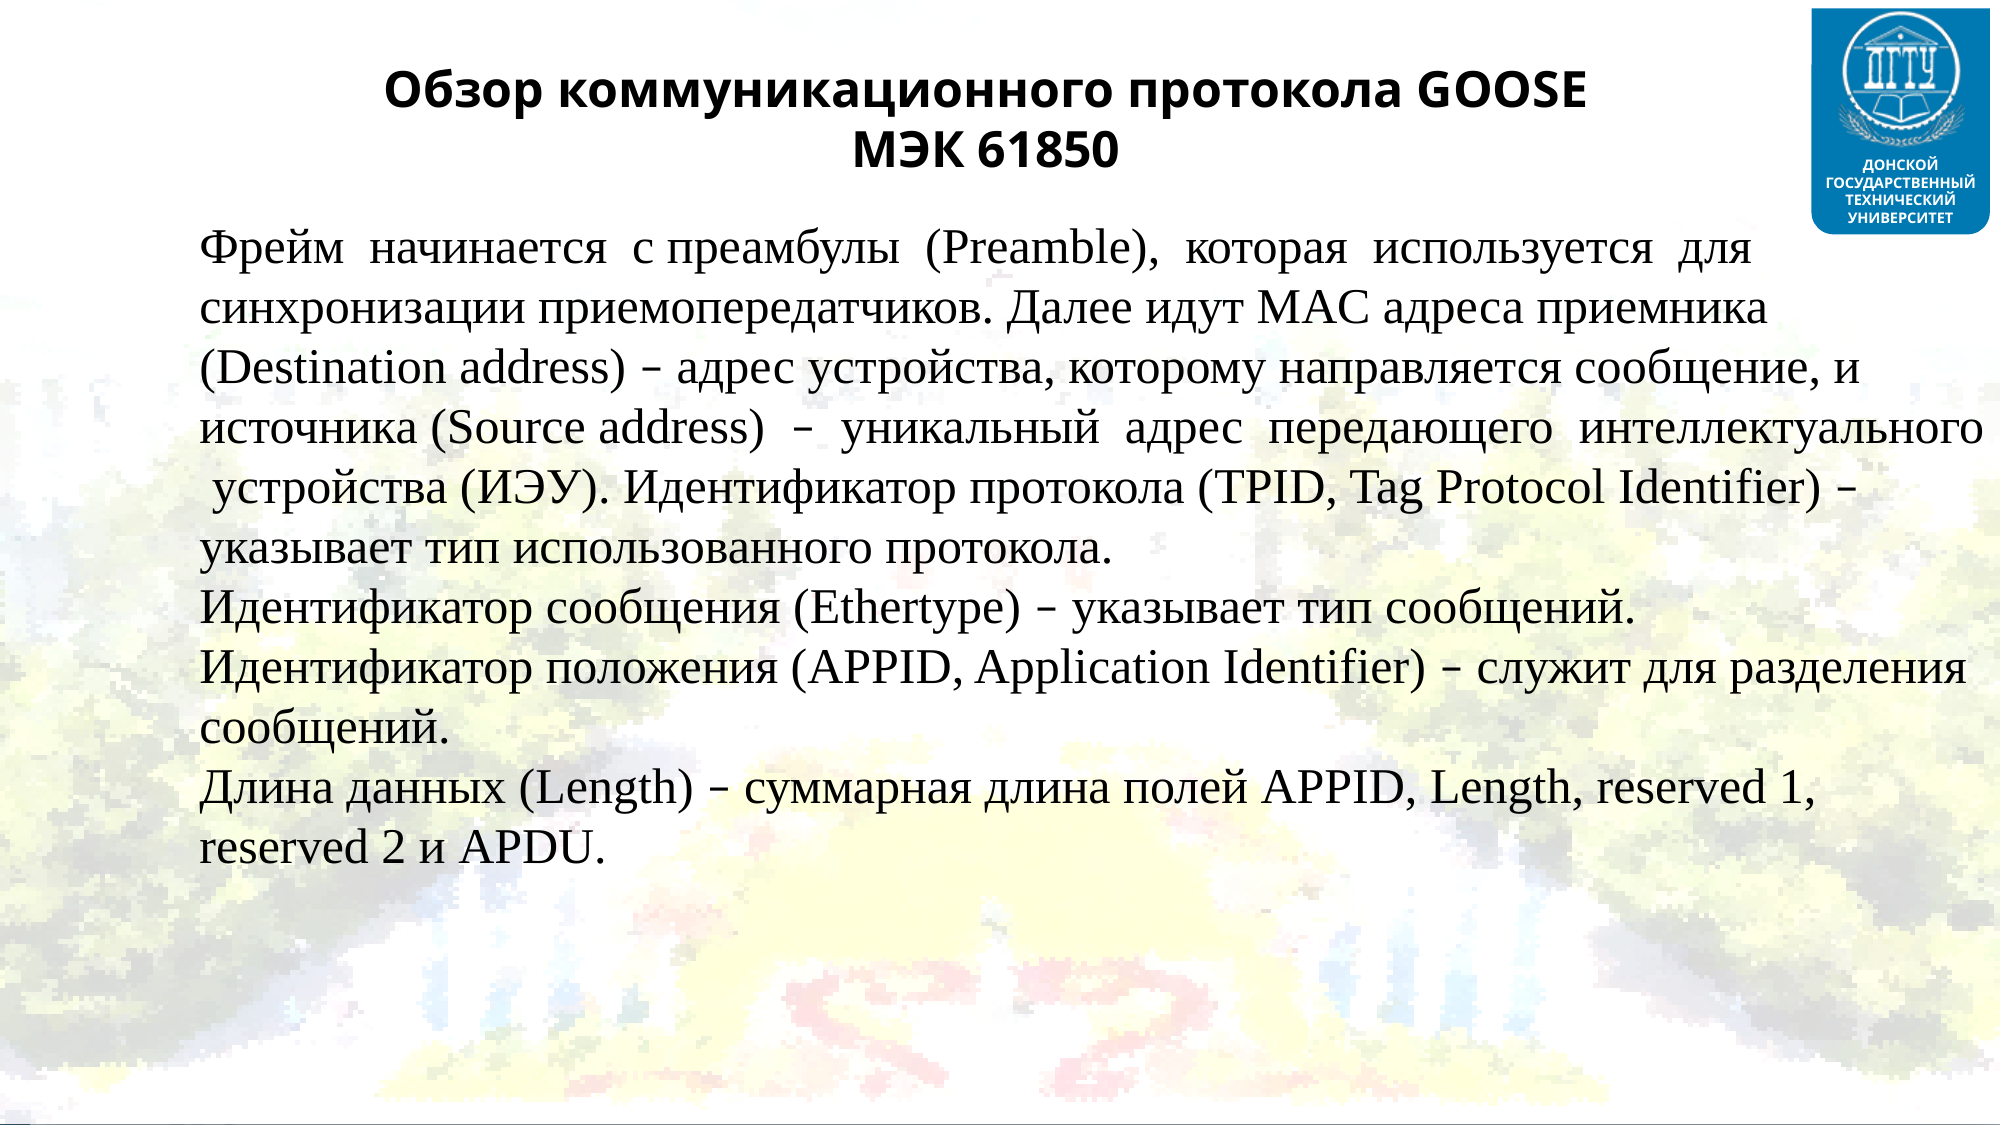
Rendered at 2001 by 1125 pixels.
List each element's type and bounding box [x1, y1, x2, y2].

picture [0, 0, 2000, 1125]
text_box [1801, 8, 2000, 236]
